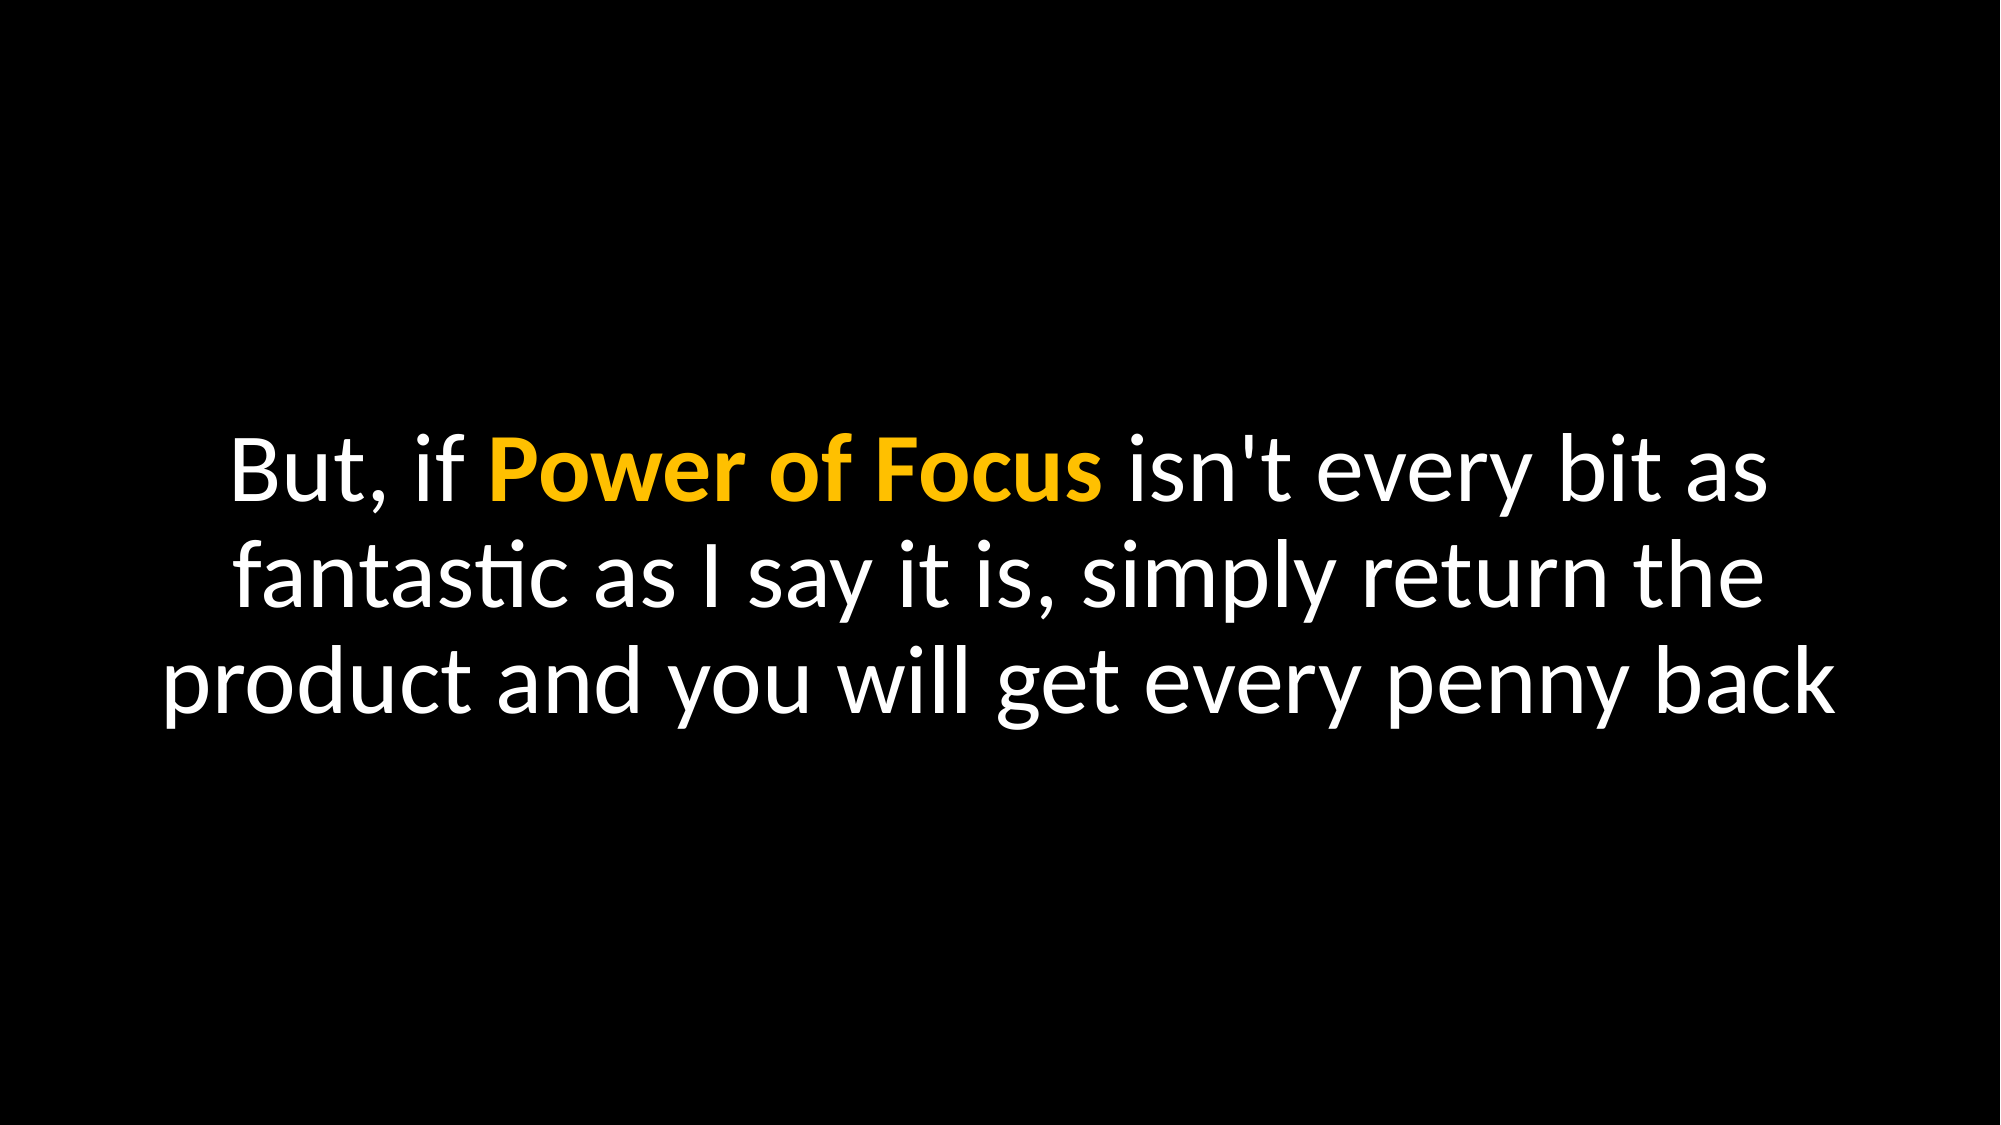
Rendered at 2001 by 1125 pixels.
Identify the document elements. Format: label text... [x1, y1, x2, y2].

list But, if Power of Focus isn't every bit as fantastic as I say it is, simply return the product and you will get every penny back [137, 409, 1863, 973]
